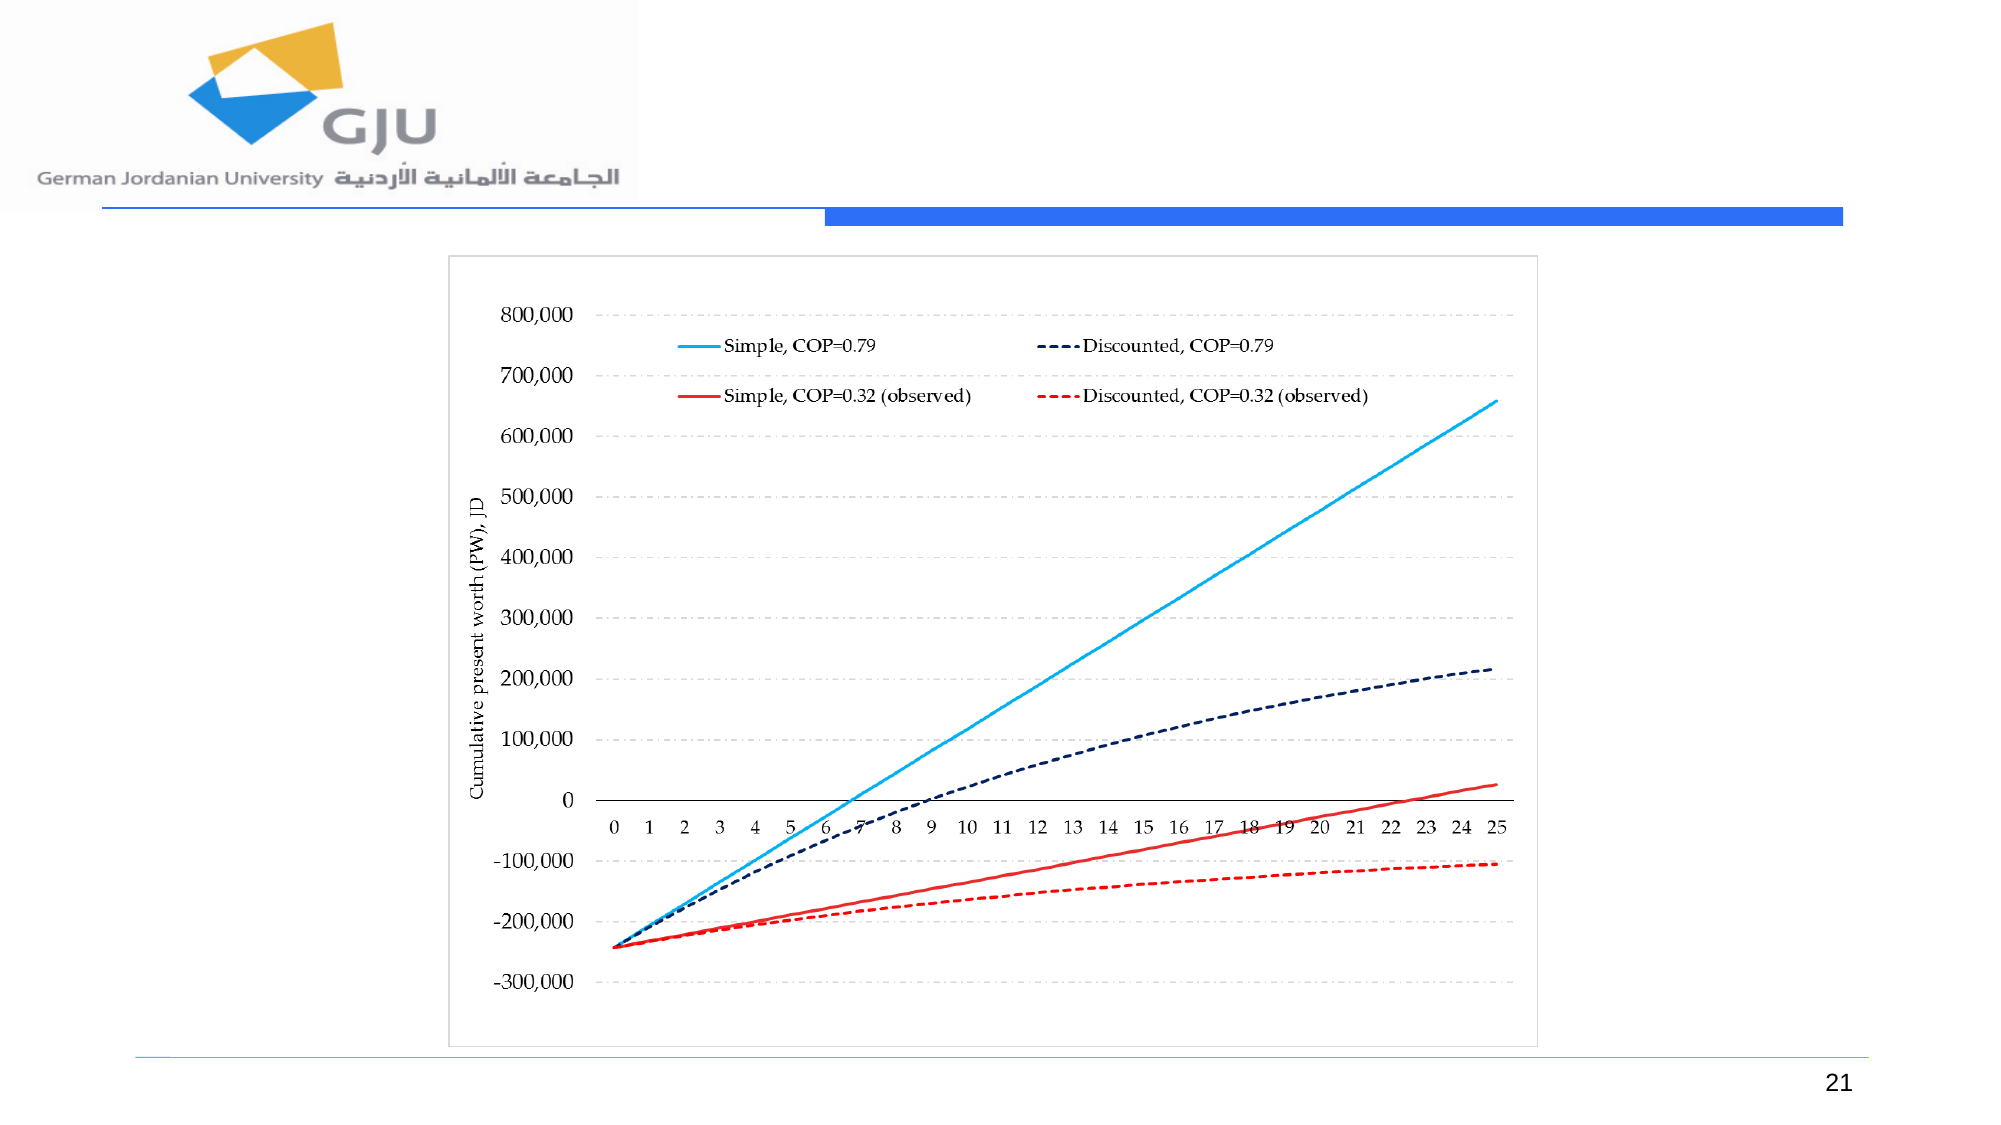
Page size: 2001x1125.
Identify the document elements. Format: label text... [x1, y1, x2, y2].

slide_number 21 [1434, 1058, 1869, 1105]
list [447, 255, 1538, 1048]
picture [0, 0, 639, 211]
